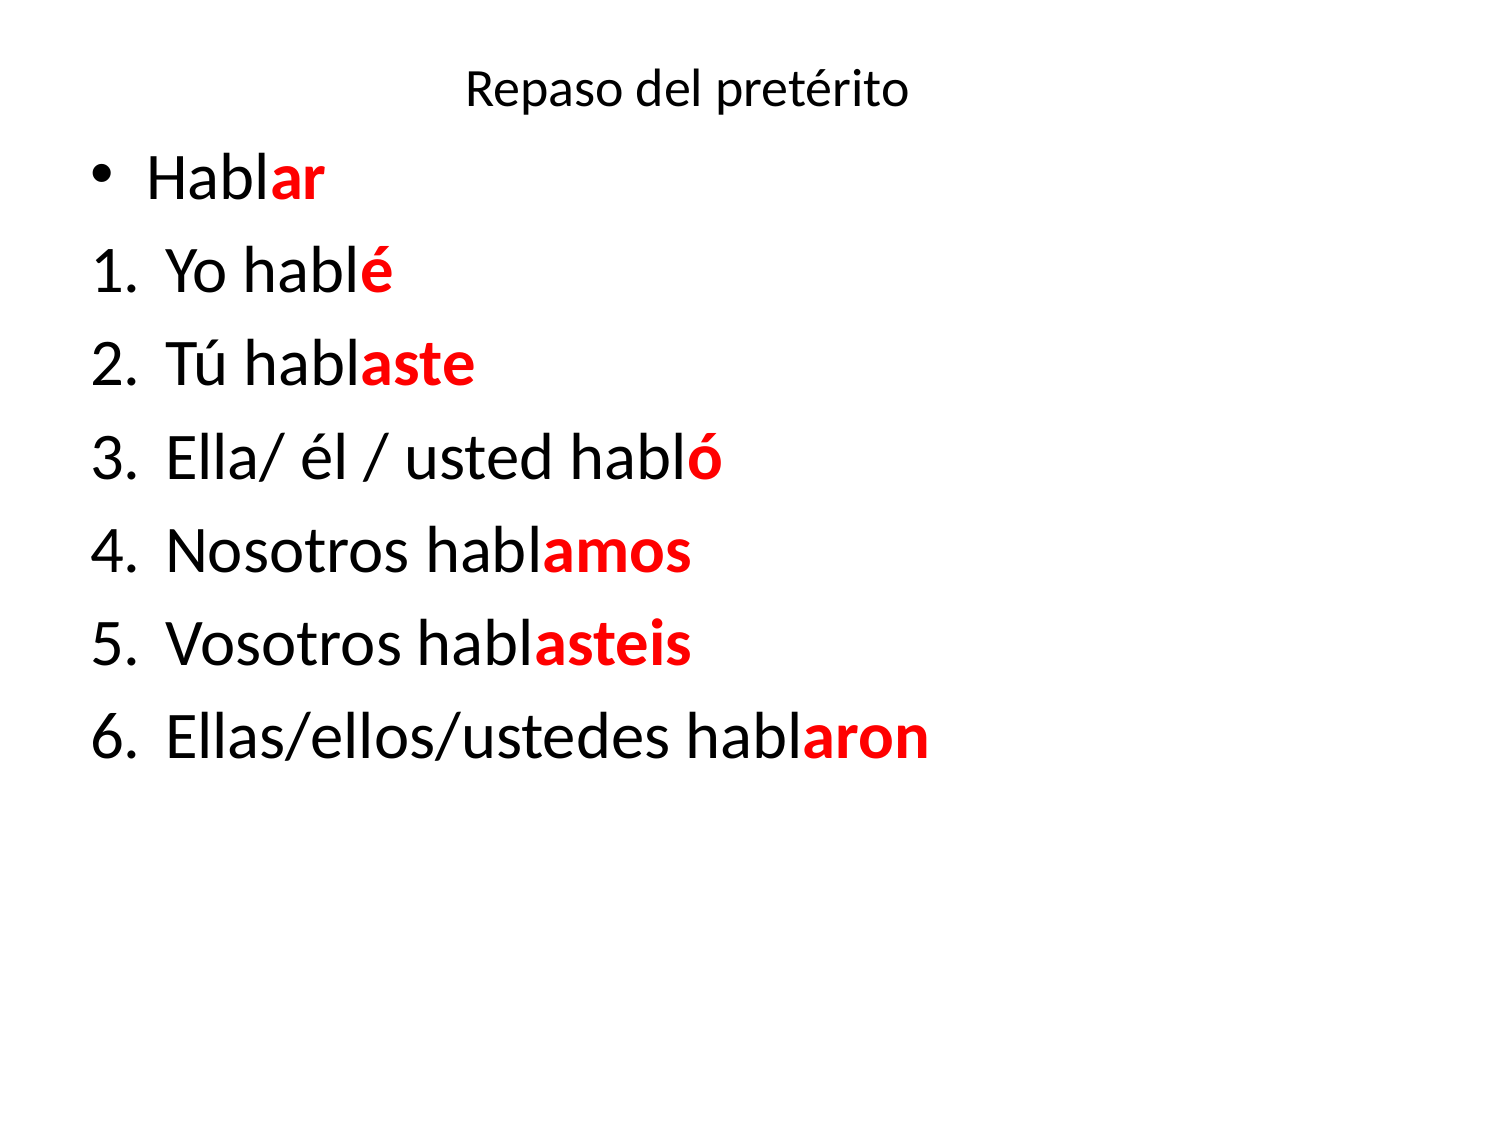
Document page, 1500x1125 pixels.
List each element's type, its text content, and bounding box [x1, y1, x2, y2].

list Hablar Yo hablé Tú hablaste Ella/ él / usted habló Nosotros hablamos Vosotros hablasteis Ellas/ellos/ustedes hablaron [75, 125, 1300, 1062]
title Repaso del pretérito [75, 45, 1300, 125]
